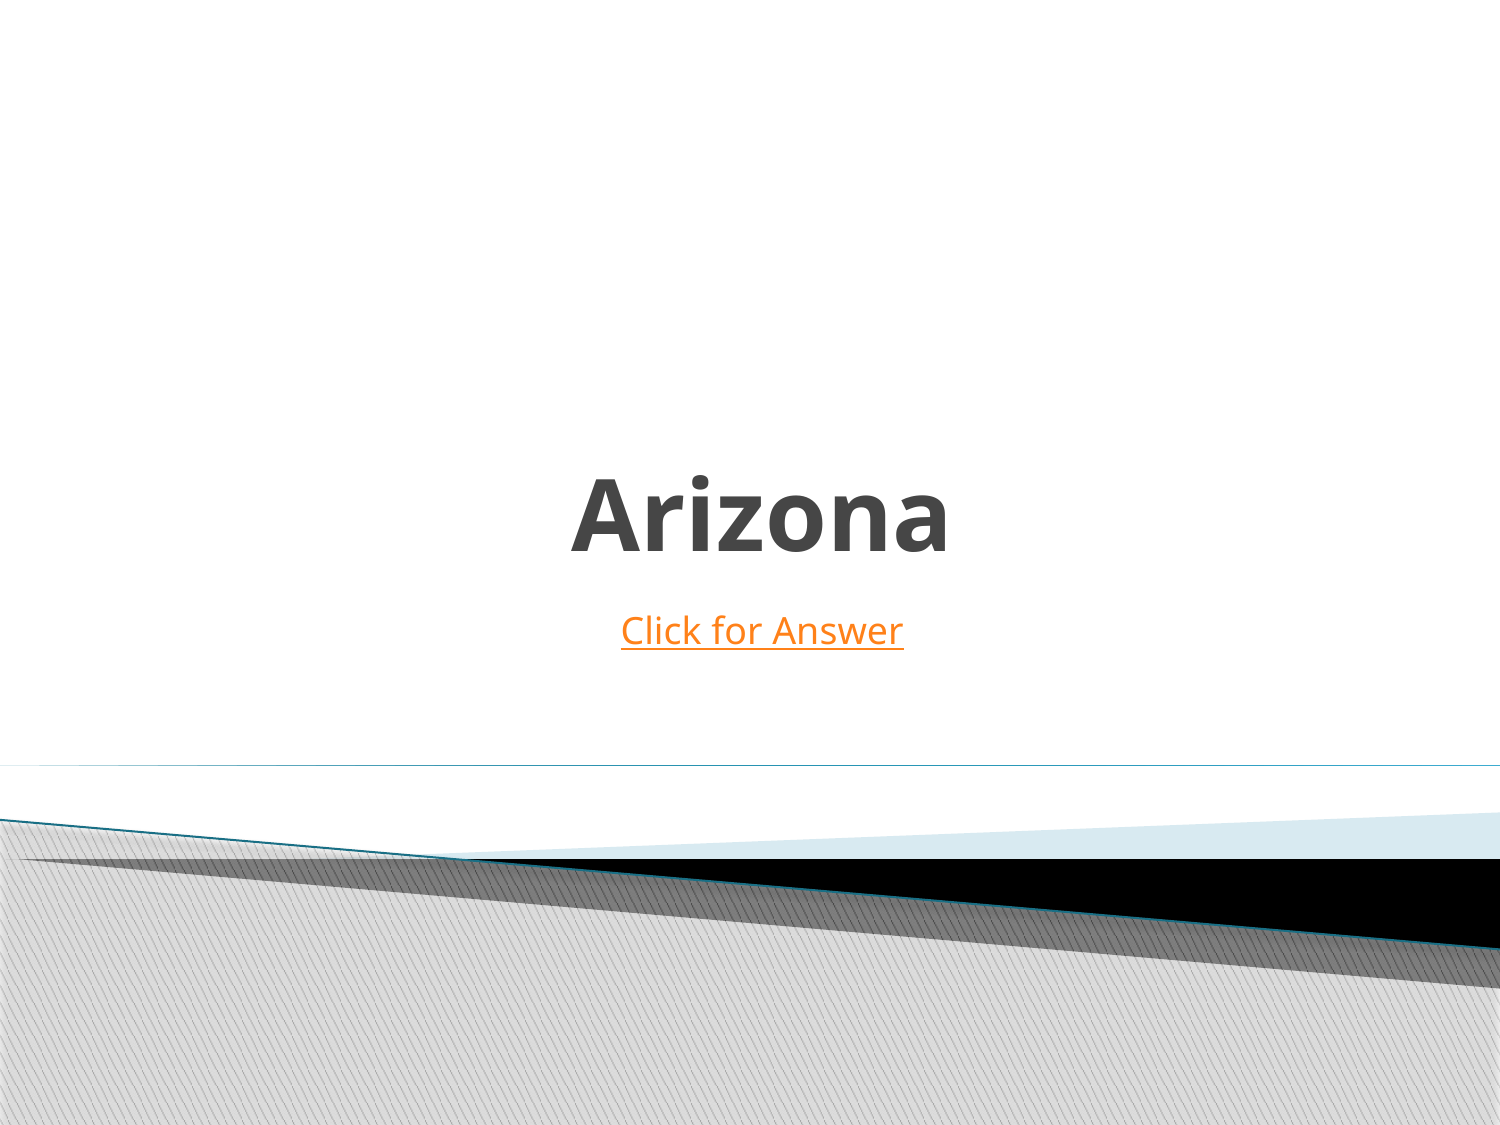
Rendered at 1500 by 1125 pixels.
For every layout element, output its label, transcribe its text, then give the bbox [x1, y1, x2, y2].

title Arizona [125, 337, 1400, 579]
text_box Click for Answer [587, 599, 938, 666]
picture [5, 859, 1500, 989]
